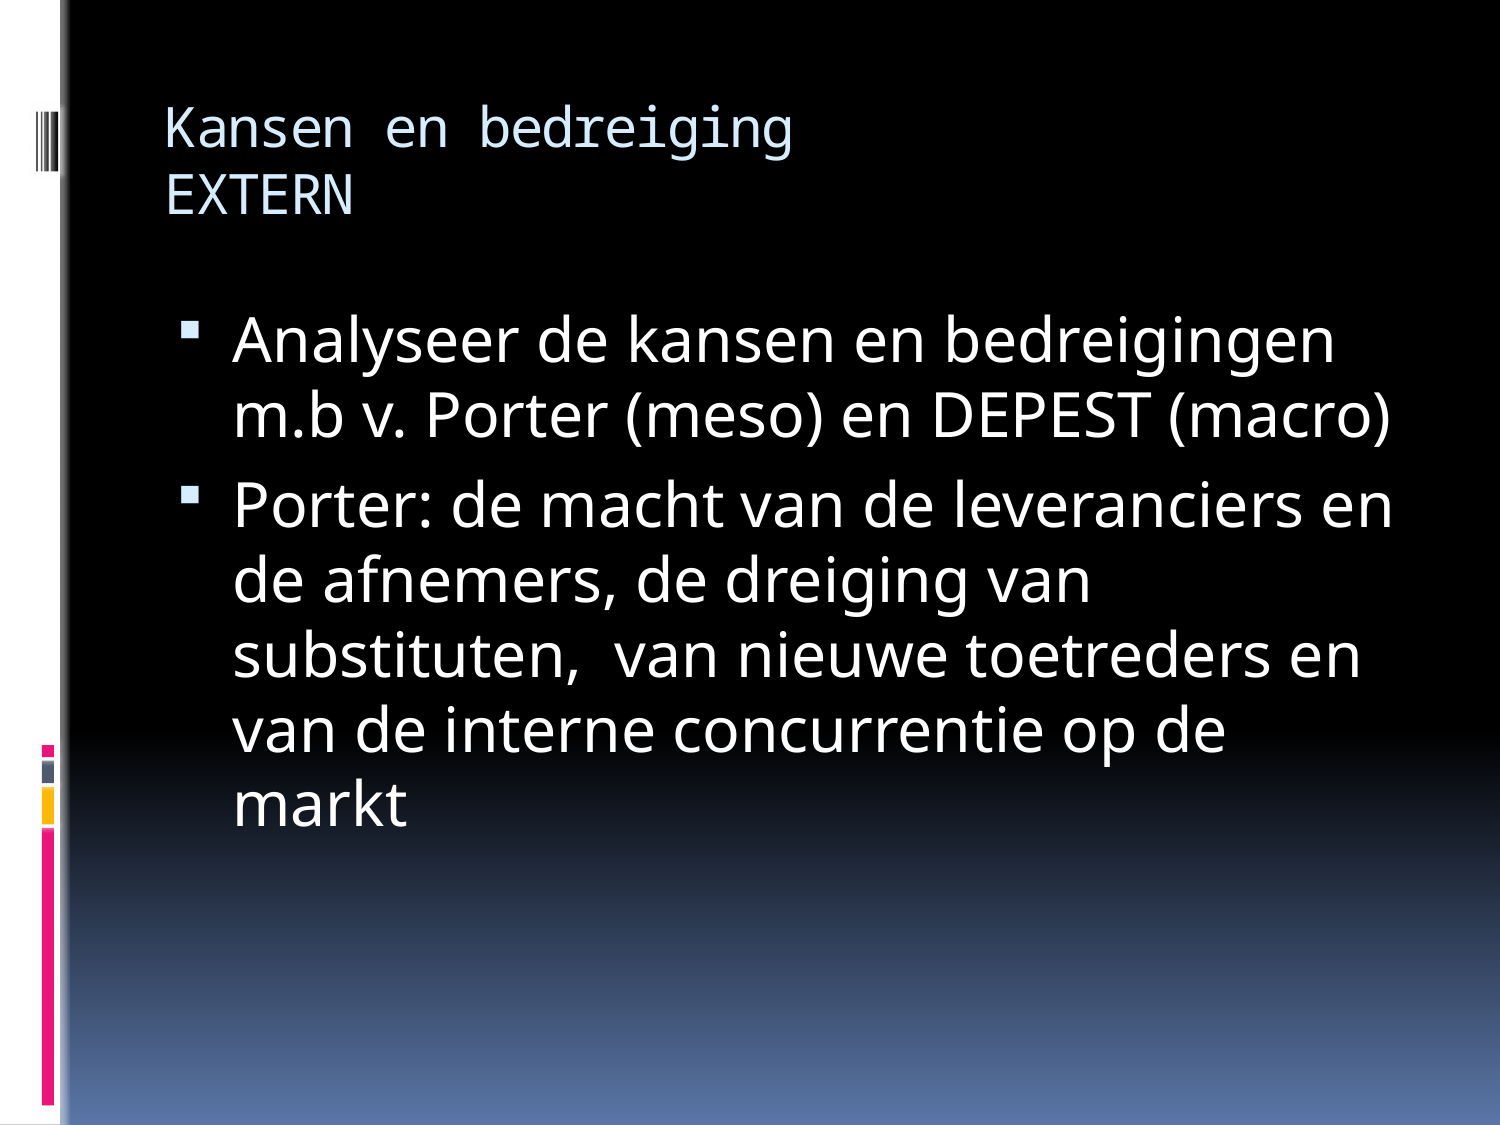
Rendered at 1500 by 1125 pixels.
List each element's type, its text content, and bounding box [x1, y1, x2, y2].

title Kansen en bedreiging EXTERN [150, 84, 1425, 235]
list Analyseer de kansen en bedreigingen m.b v. Porter (meso) en DEPEST (macro) Porter: de macht van de leveranciers en de afnemers, de dreiging van substituten, van nieuwe toetreders en van de interne concurrentie op de markt [150, 292, 1425, 1043]
